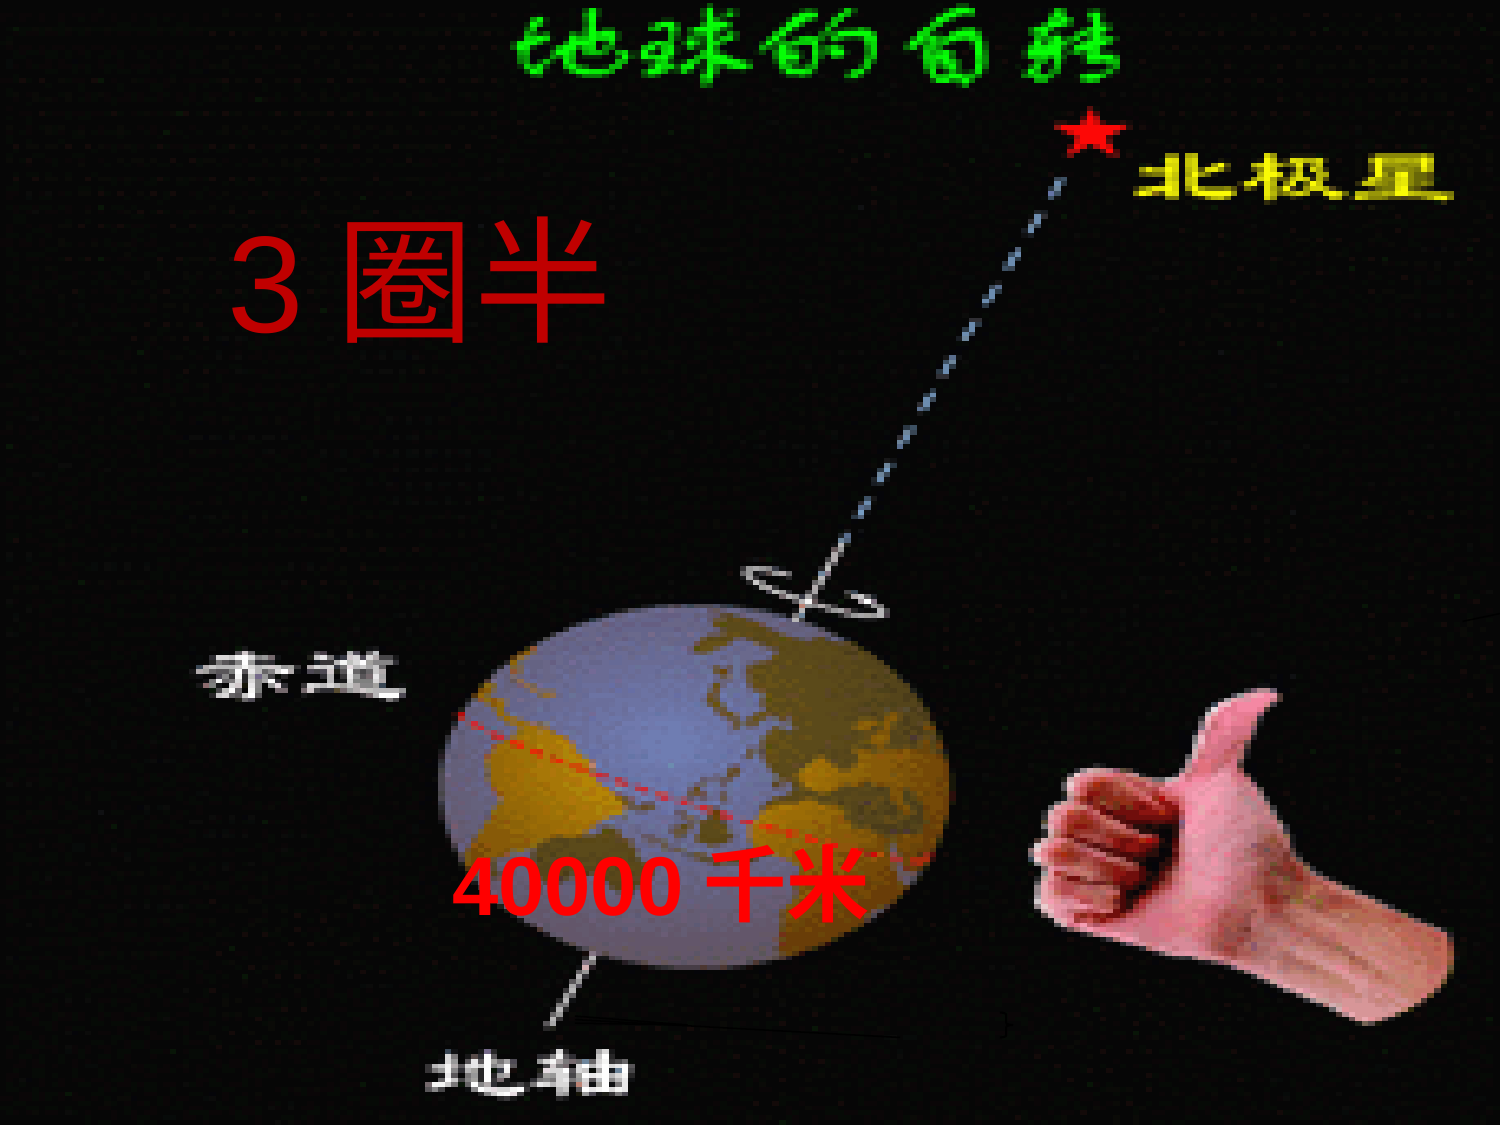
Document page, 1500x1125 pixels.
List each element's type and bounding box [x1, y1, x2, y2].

text_box [162, 587, 1500, 1076]
picture [0, 0, 1500, 1125]
